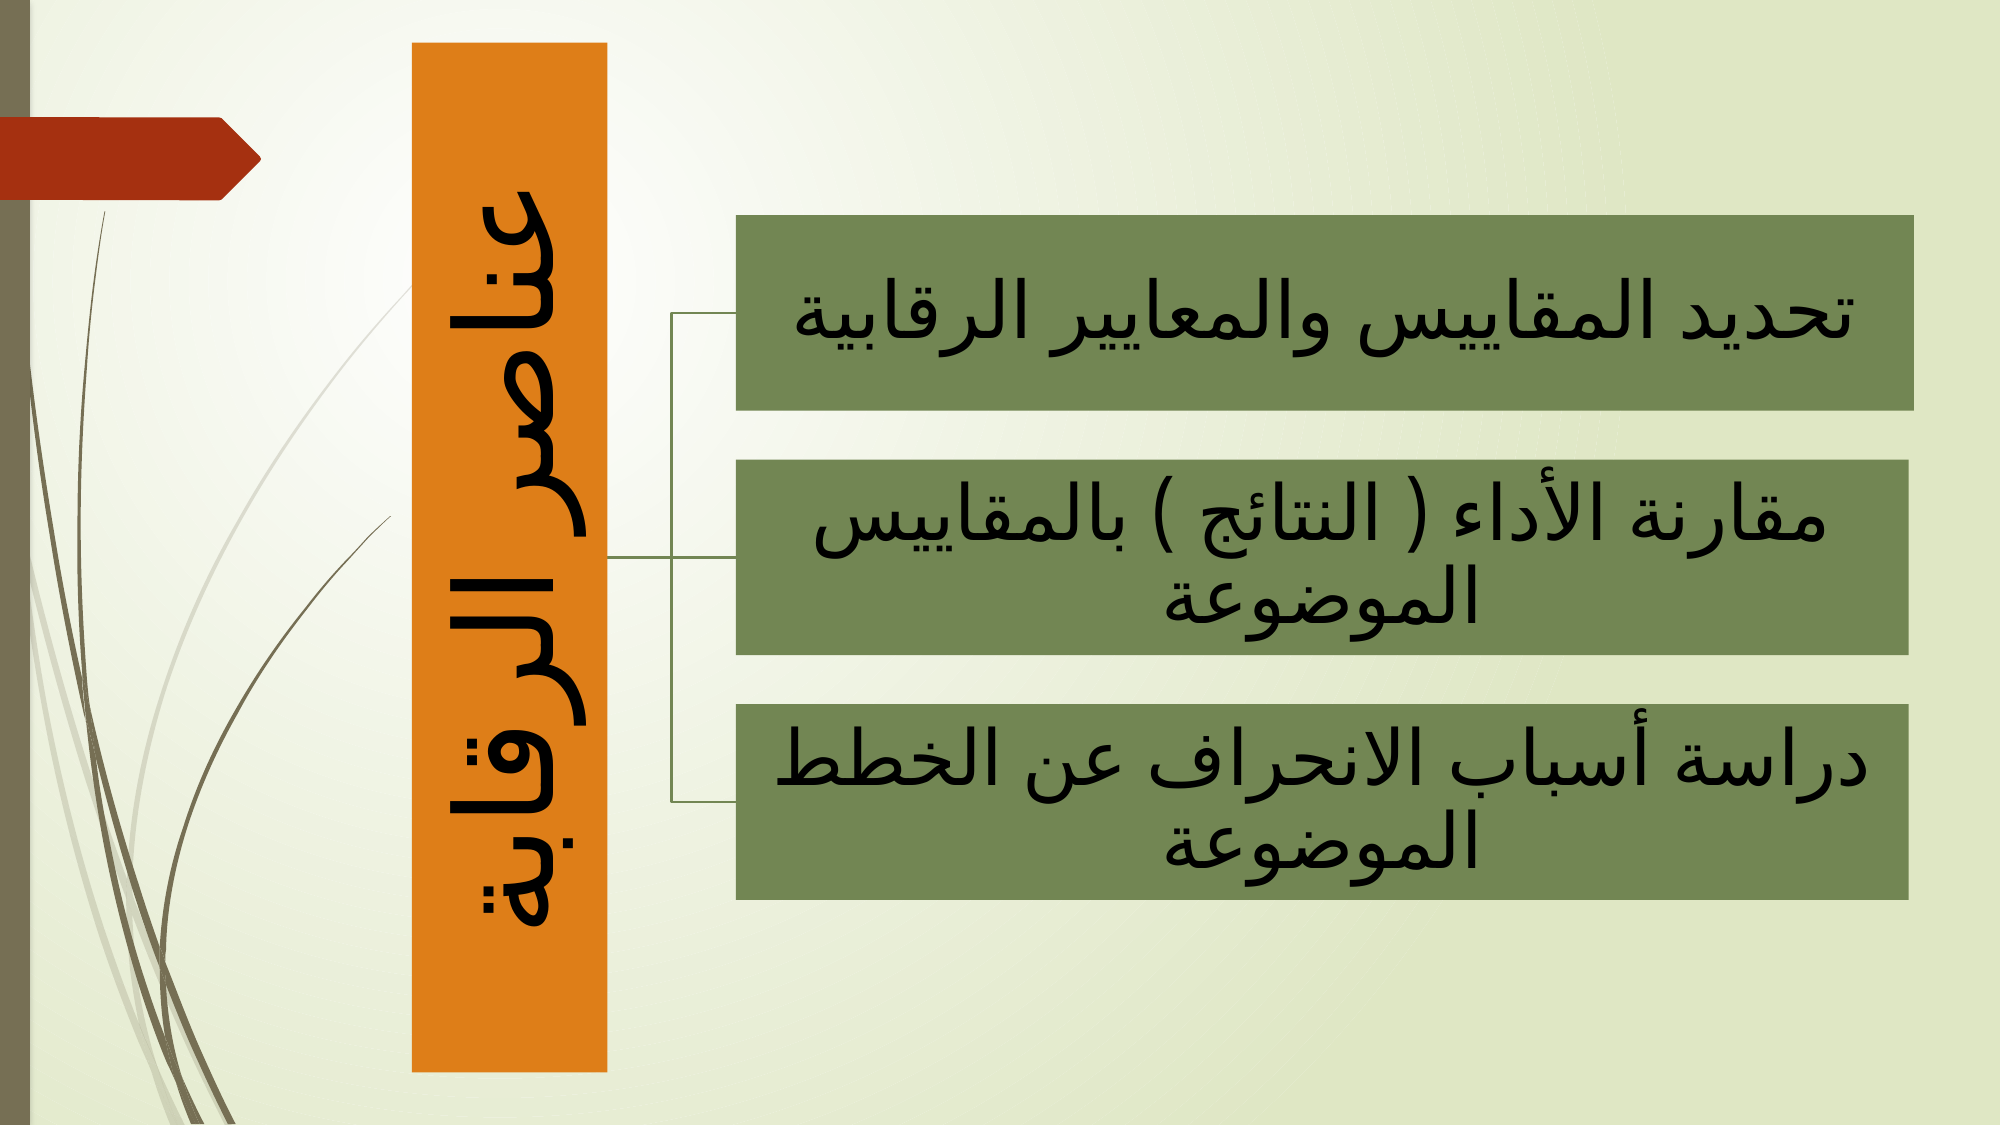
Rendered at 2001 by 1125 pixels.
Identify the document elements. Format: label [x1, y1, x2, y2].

text_box [344, 42, 1982, 1073]
